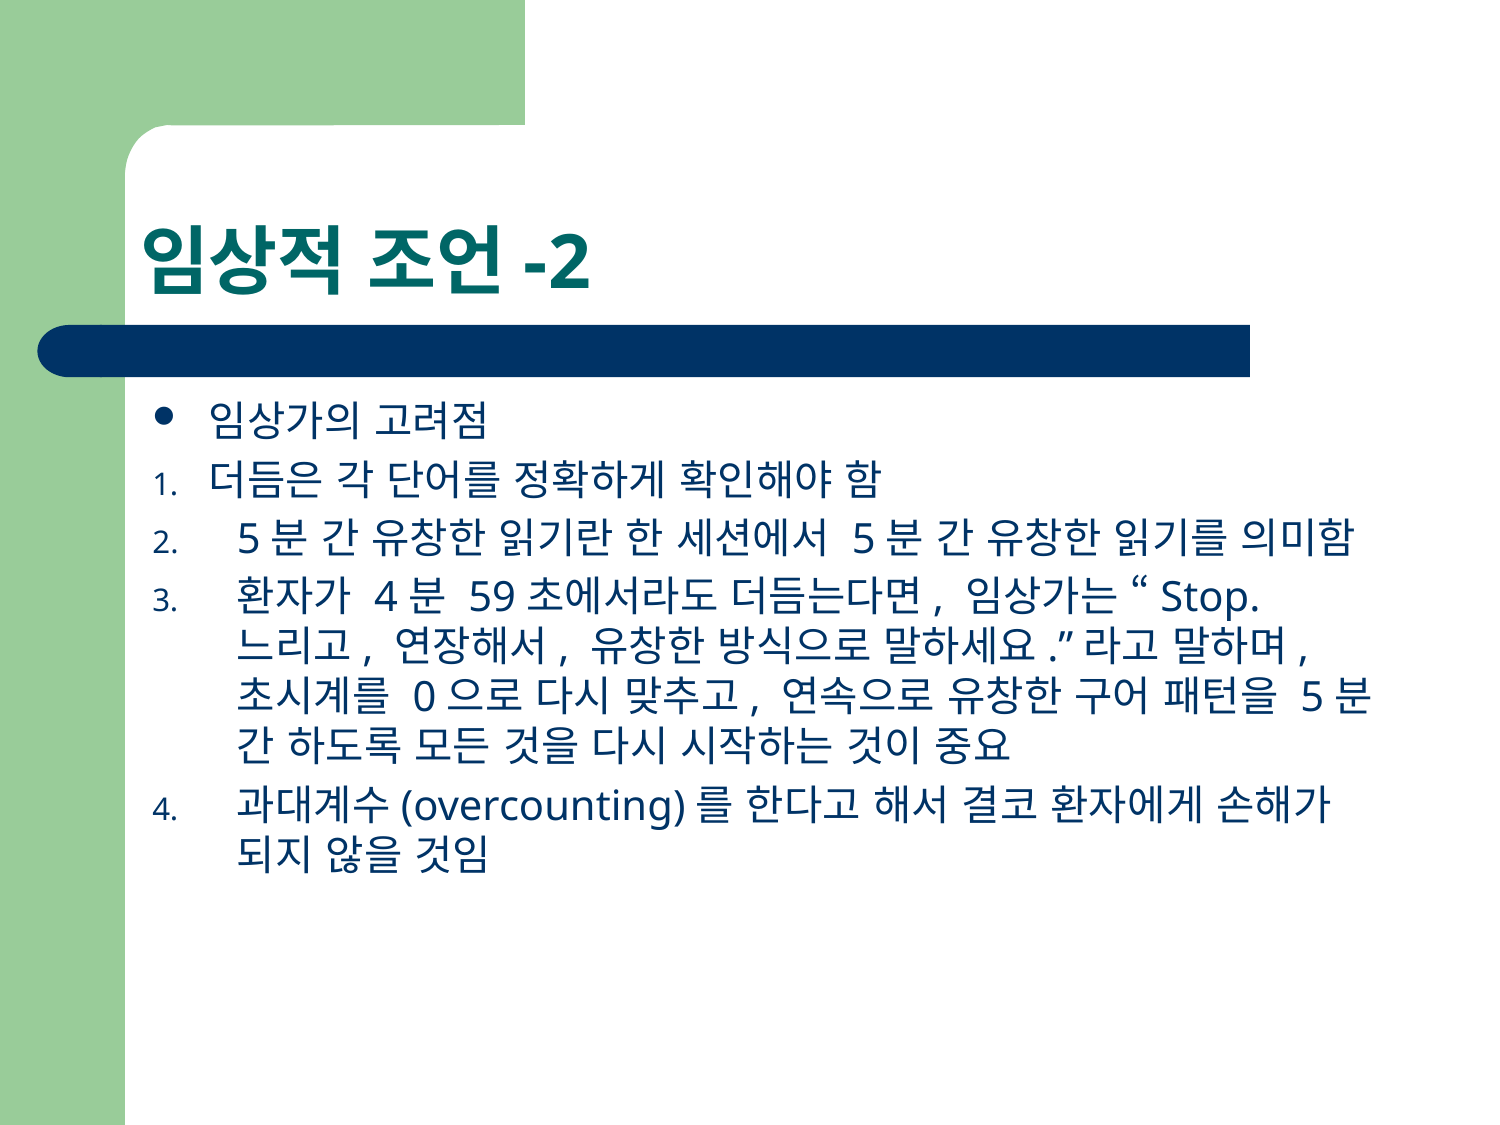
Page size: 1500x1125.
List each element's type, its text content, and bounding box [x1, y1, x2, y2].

list 임상가의 고려점 더듬은 각 단어를 정확하게 확인해야 함 5분 간 유창한 읽기란 한 세션에서 5분 간 유창한 읽기를 의미함 환자가 4분 59초에서라도 더듬는다면, 임상가는 “Stop. 느리고, 연장해서, 유창한 방식으로 말하세요.”라고 말하며, 초시계를 0으로 다시 맞추고, 연속으로 유창한 구어 패턴을 5분 간 하도록 모든 것을 다시 시작하는 것이 중요 과대계수(overcounting)를 한다고 해서 결코 환자에게 손해가 되지 않을 것임 [137, 387, 1400, 999]
title 임상적 조언-2 [124, 124, 1426, 313]
